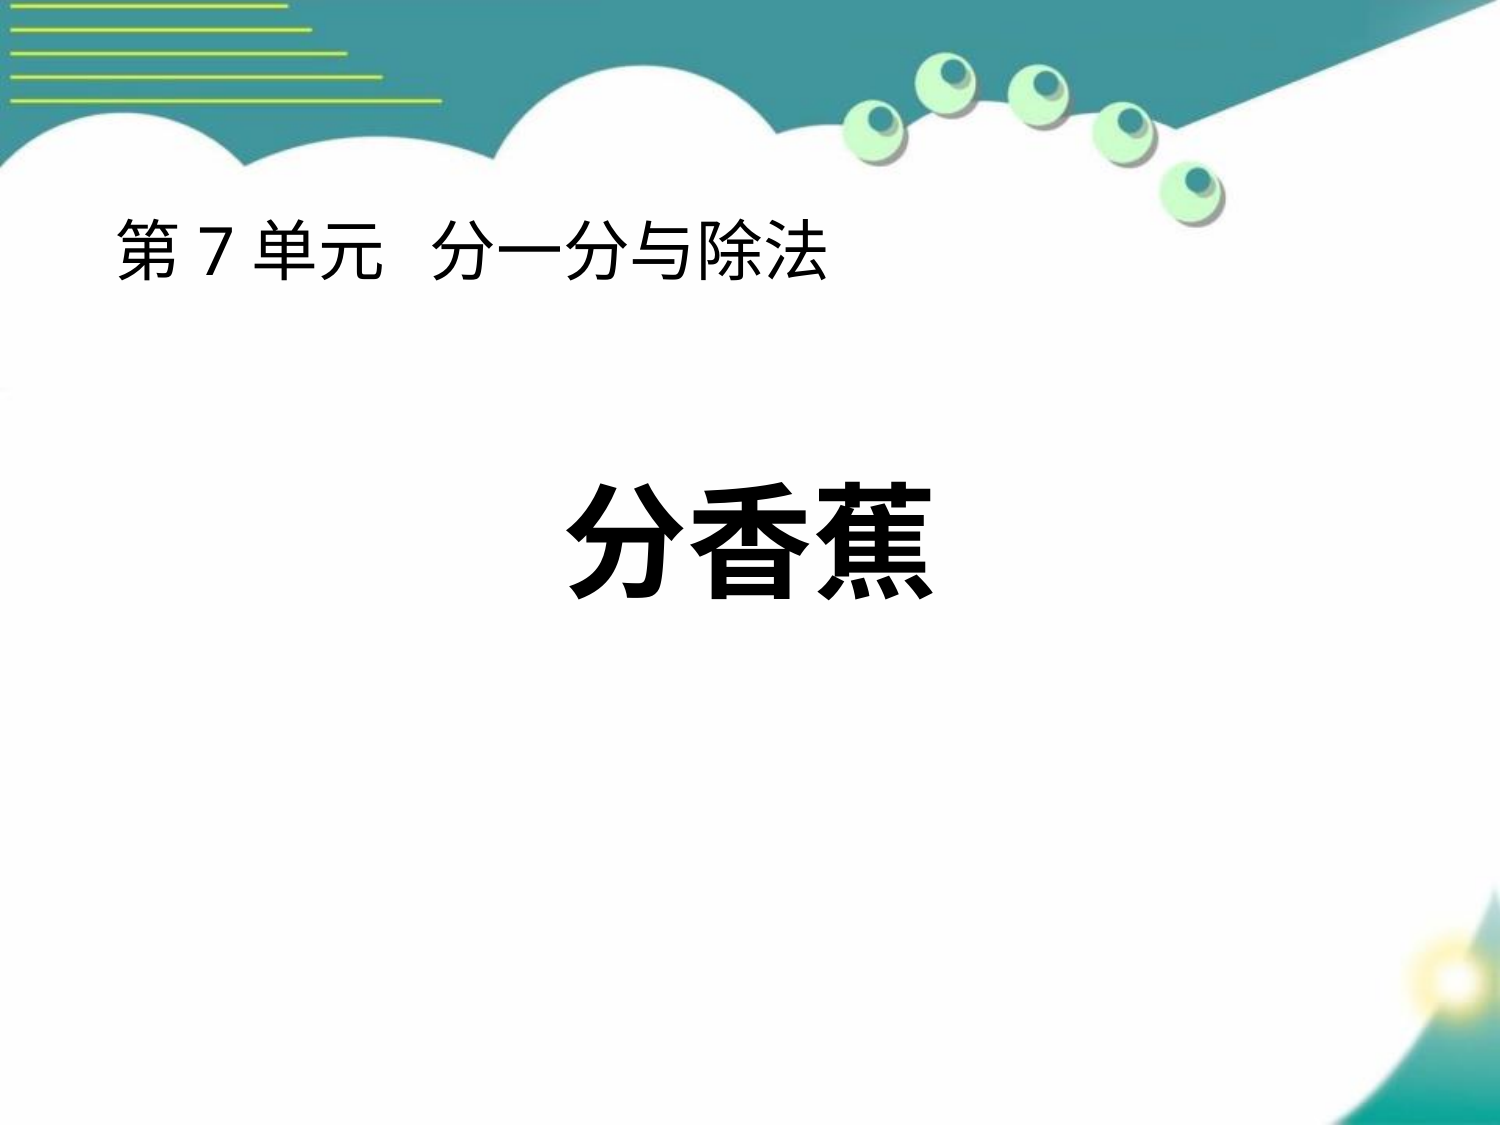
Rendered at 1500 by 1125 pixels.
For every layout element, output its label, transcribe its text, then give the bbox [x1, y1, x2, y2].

picture [0, 0, 1500, 456]
text_box 第7单元 分一分与除法 [99, 201, 1165, 297]
picture [0, 621, 1500, 1125]
text_box 分香蕉 [0, 456, 1500, 621]
